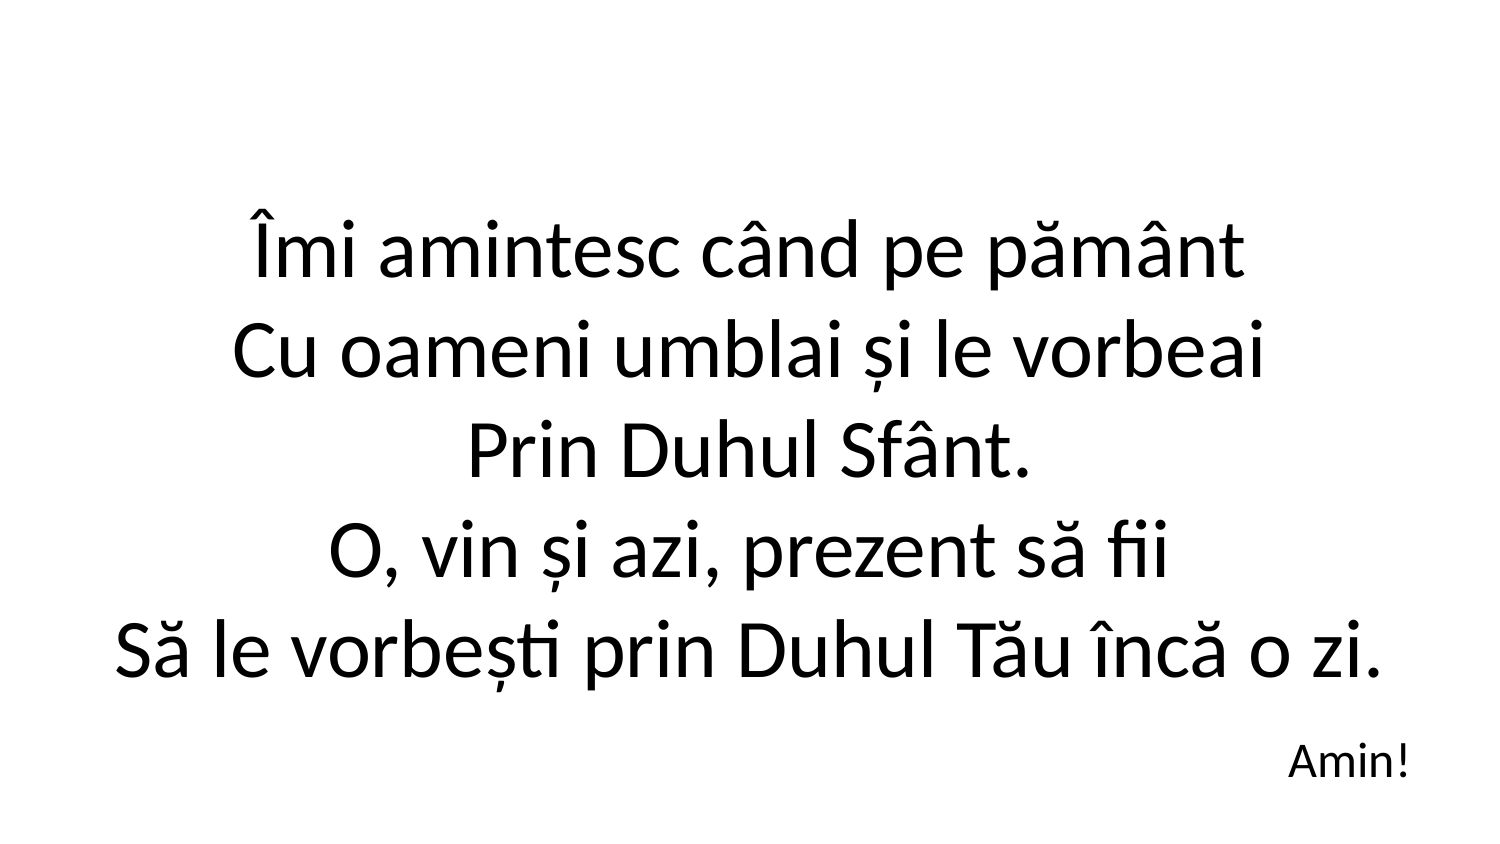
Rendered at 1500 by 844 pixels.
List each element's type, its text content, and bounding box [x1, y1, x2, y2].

text_box Îmi amintesc când pe pământ Cu oameni umblai și le vorbeai Prin Duhul Sfânt. O, vin și azi, prezent să fii Să le vorbești prin Duhul Tău încă o zi. [99, 142, 1401, 702]
text_box Amin! [1273, 674, 1427, 795]
